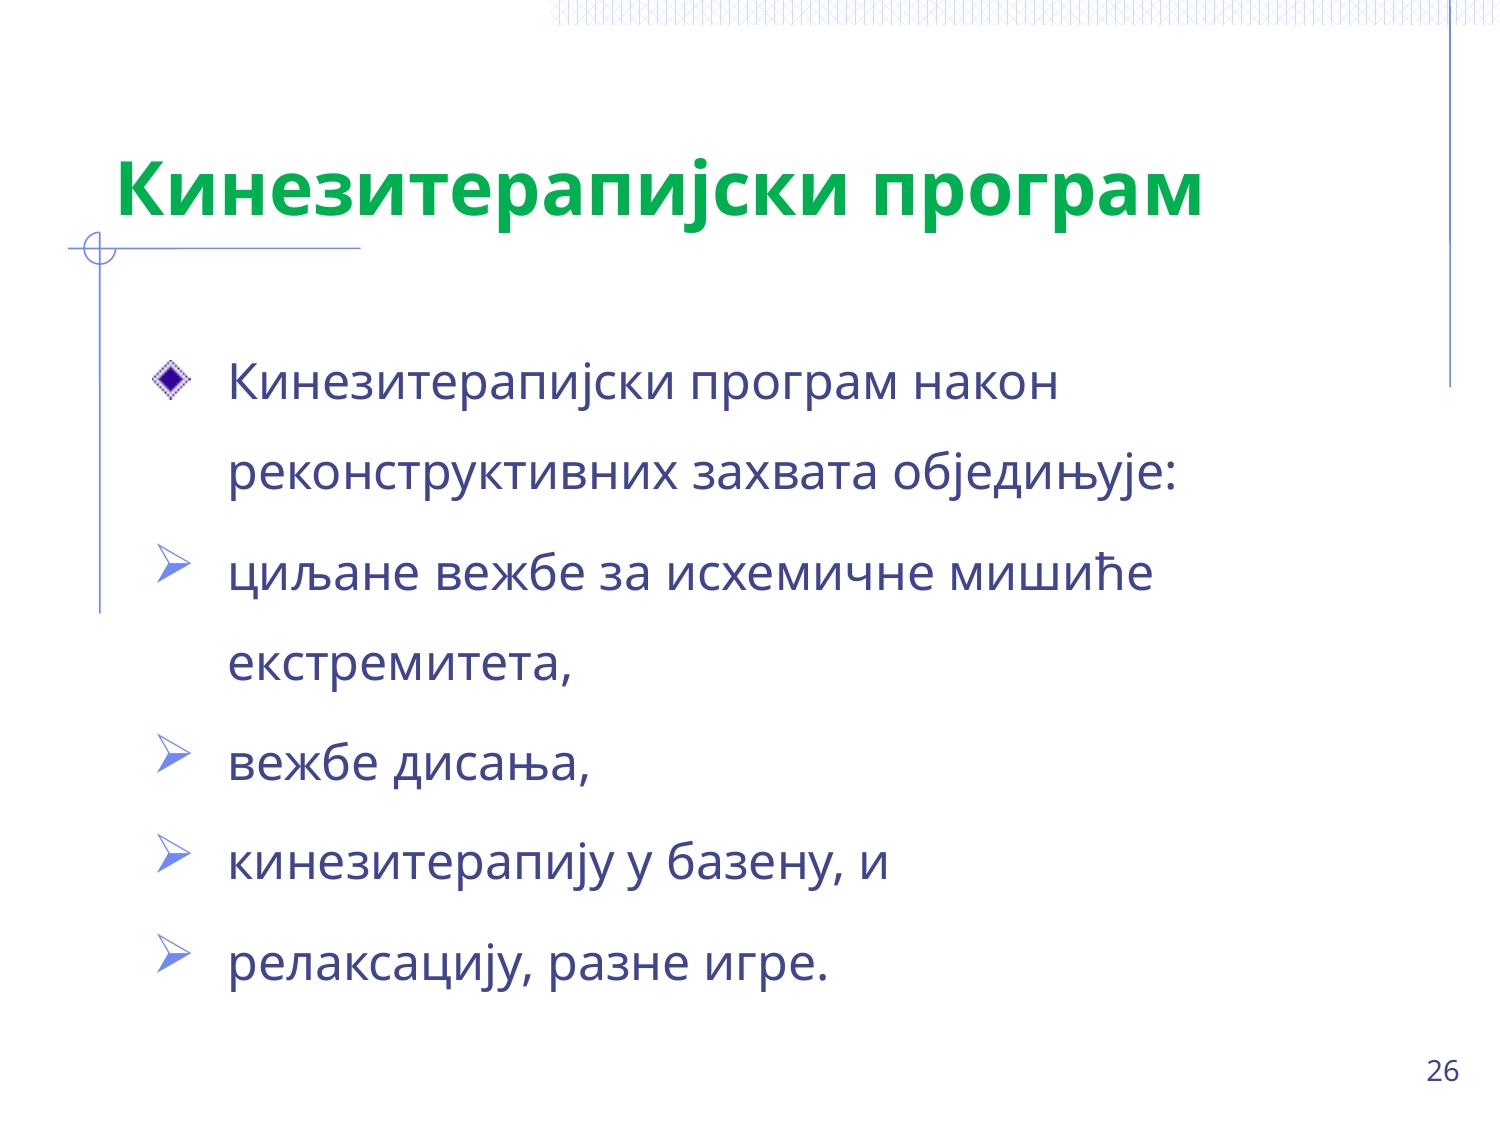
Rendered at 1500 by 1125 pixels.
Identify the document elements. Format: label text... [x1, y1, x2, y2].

slide_number 26 [1162, 1025, 1475, 1100]
title Кинезитерапијски програм [99, 49, 1376, 238]
picture [152, 360, 191, 400]
list Кинезитерапијски програм након реконструктивних захвата обједињује: циљане вежбе за исхемичне мишиће екстремитета, вежбе дисања, кинезитерапију у базену, и релаксацију, разне игре. [137, 312, 1413, 988]
